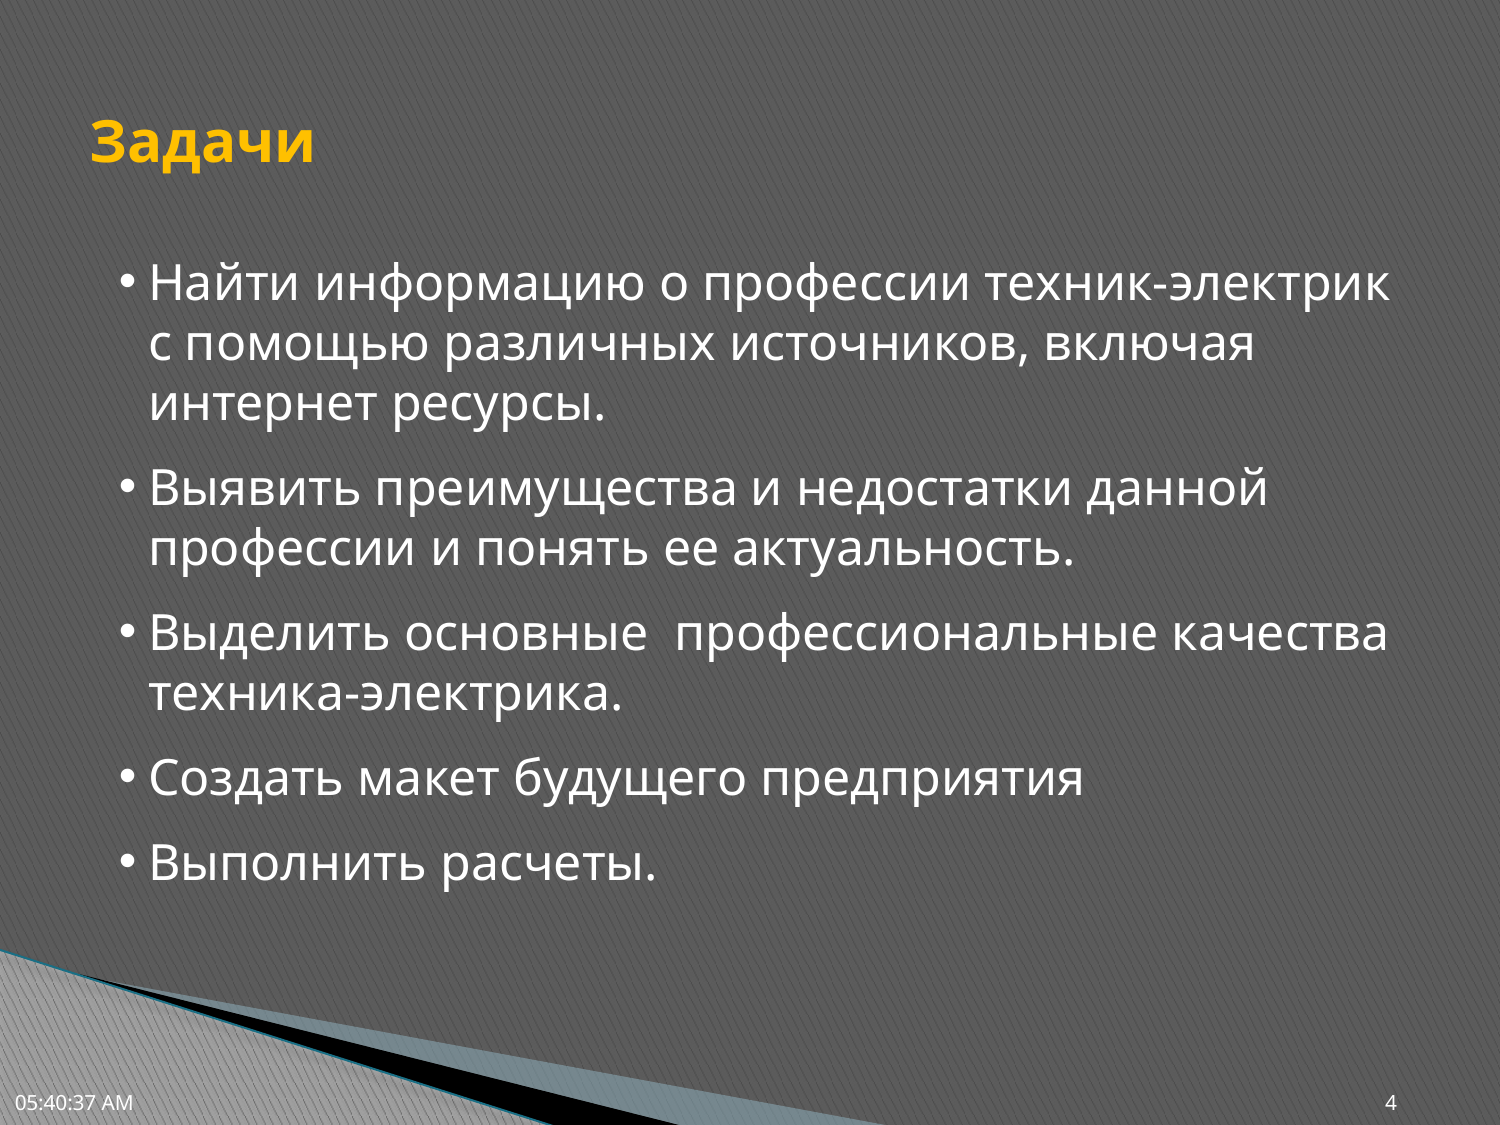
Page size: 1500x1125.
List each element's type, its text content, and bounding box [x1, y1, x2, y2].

footer 4 [1281, 1065, 1500, 1125]
title Задачи [75, 45, 798, 233]
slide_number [0, 1065, 315, 1125]
list Найти информацию о профессии техник-электрик с помощью различных источников, включая интернет ресурсы. Выявить преимущества и недостатки данной профессии и понять ее актуальность. Выделить основные профессиональные качества техника-электрика. Создать макет будущего предприятия Выполнить расчеты. [75, 243, 1425, 986]
